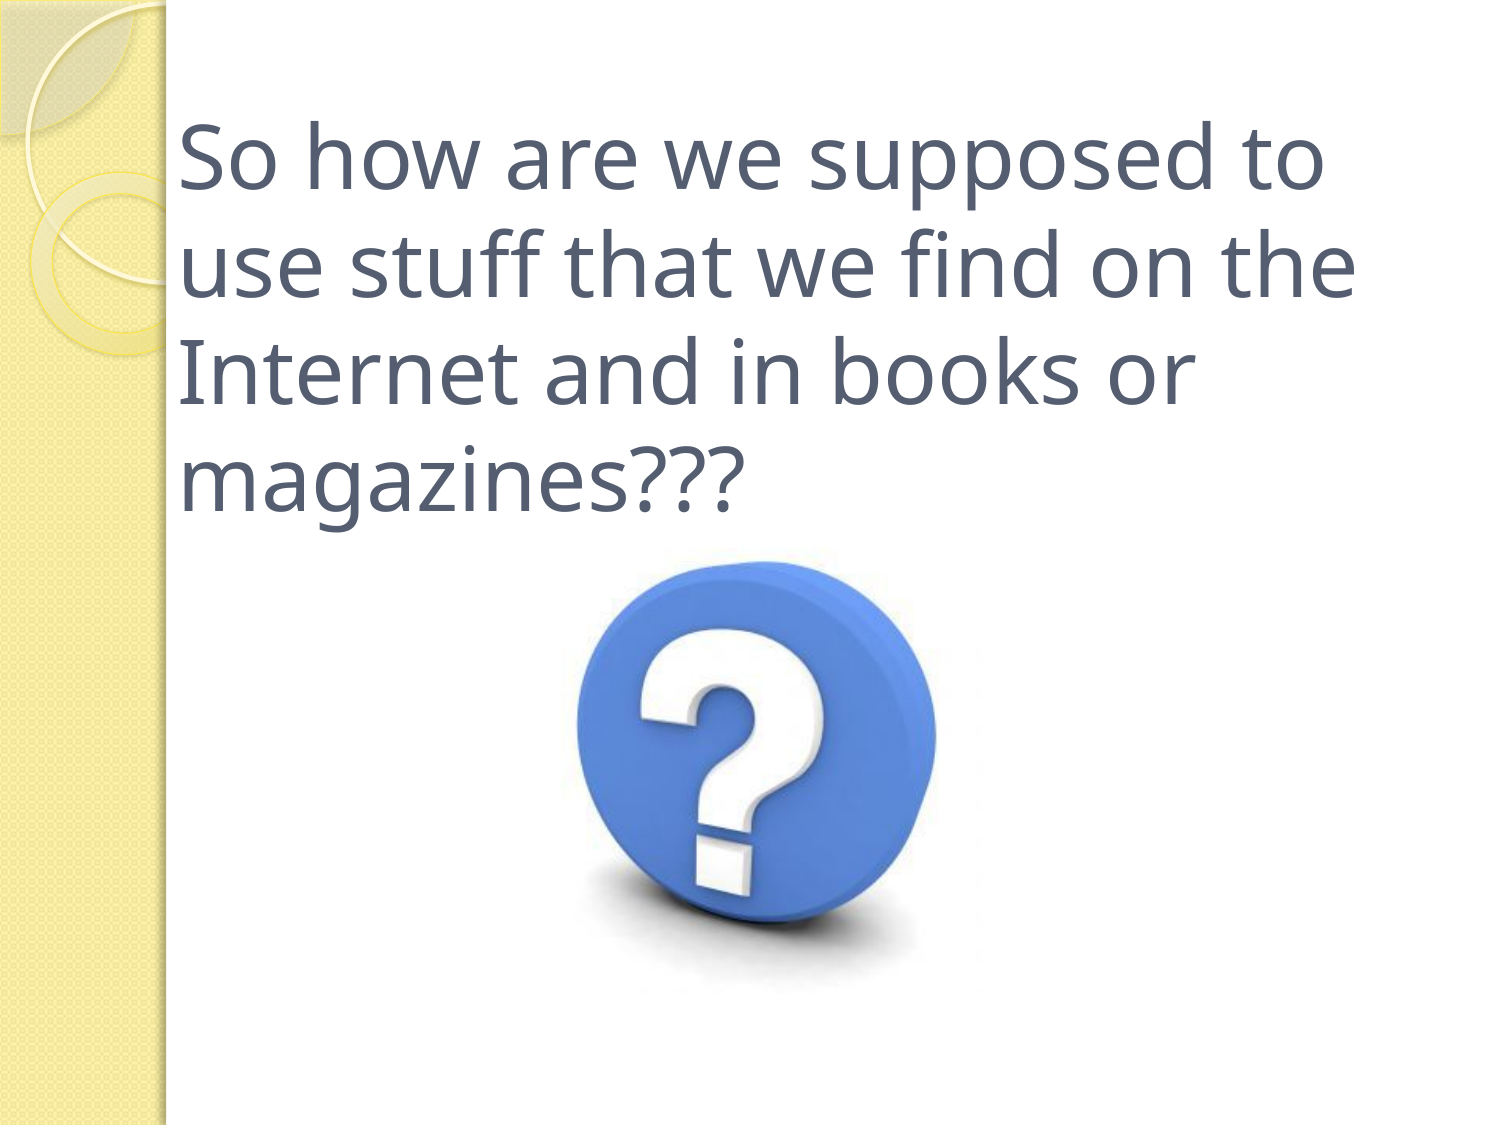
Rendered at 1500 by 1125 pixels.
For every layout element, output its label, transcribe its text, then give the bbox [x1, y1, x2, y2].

title So how are we supposed to use stuff that we find on the Internet and in books or magazines??? [162, 0, 1393, 630]
picture [512, 524, 982, 994]
